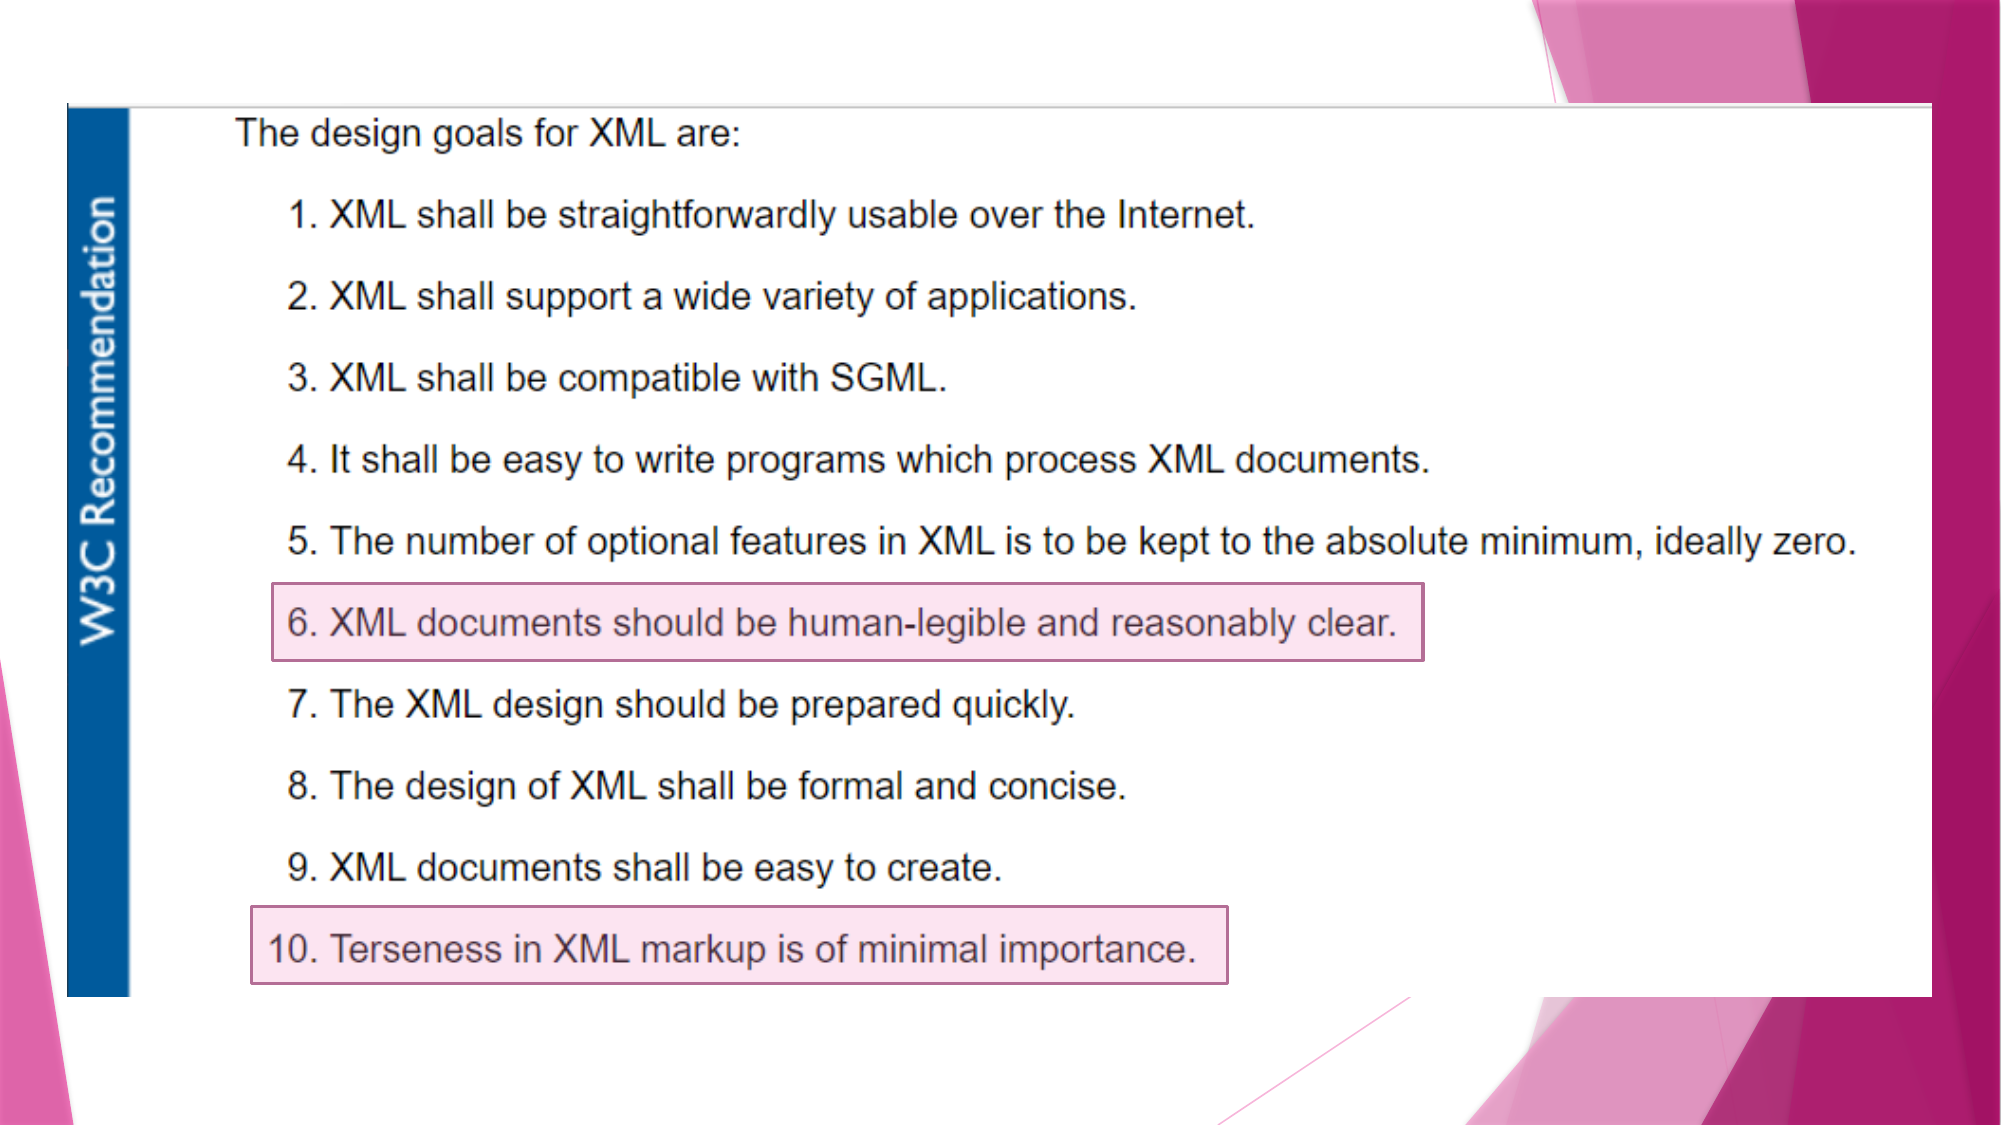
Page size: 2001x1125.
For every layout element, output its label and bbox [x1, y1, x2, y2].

list [67, 103, 1933, 998]
